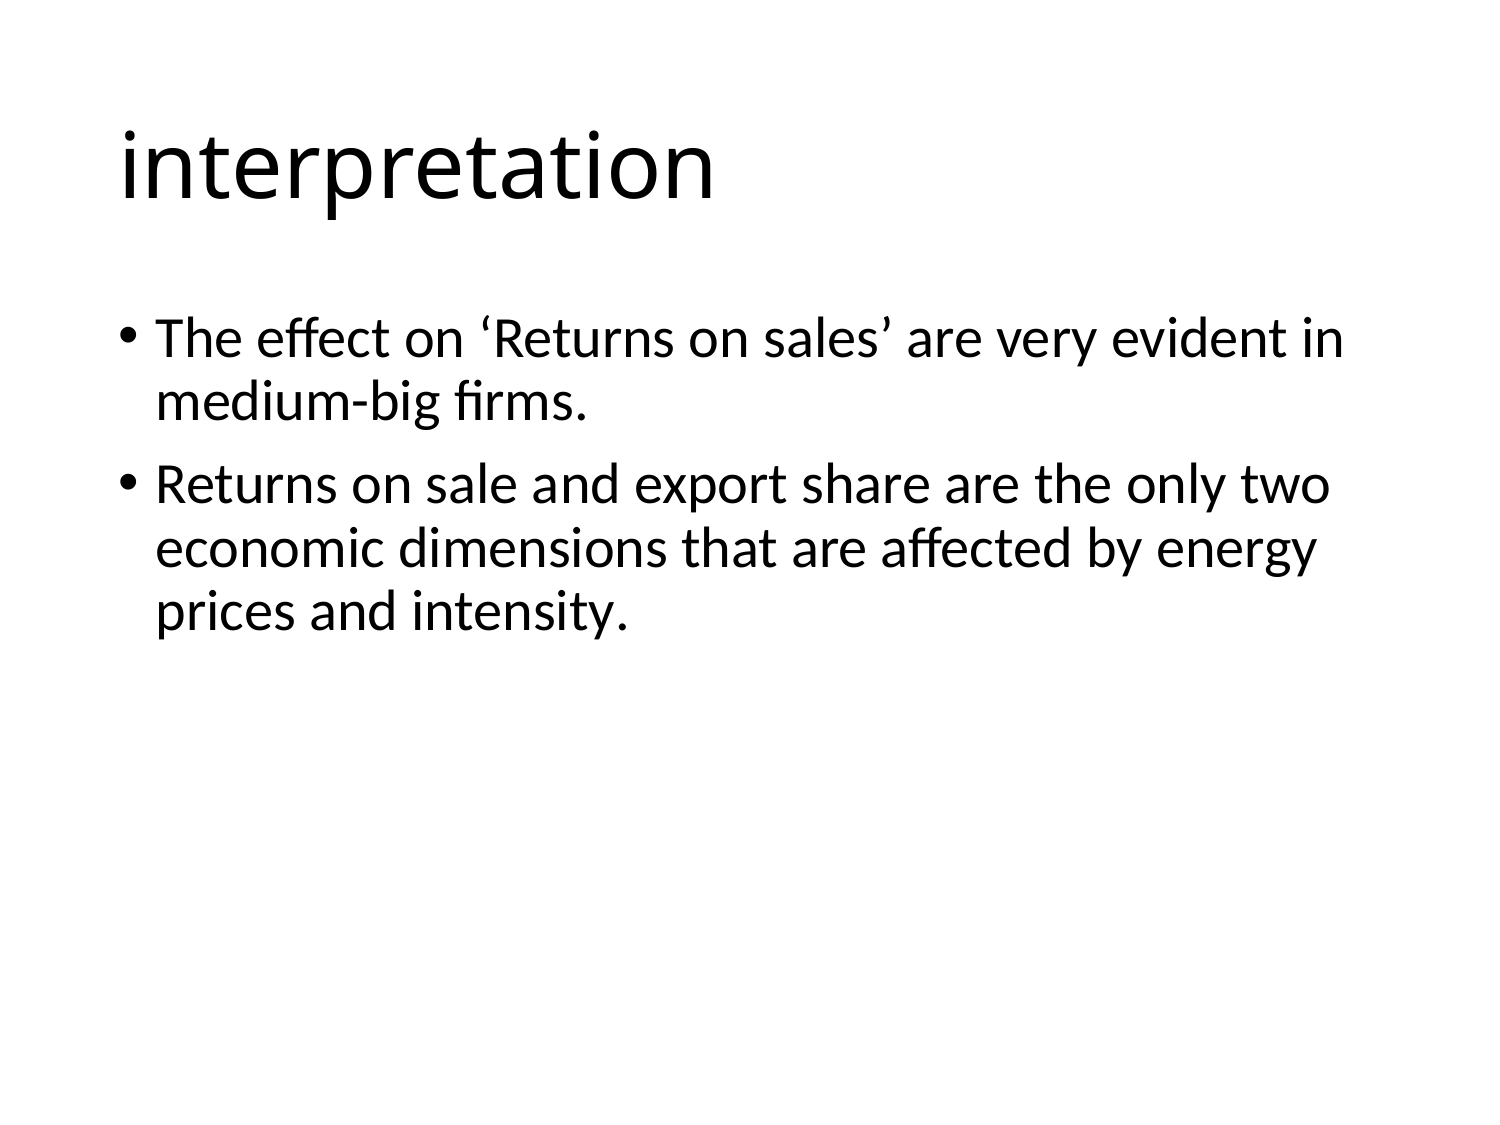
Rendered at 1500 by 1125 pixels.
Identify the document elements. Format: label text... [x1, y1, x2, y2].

list The effect on ‘Returns on sales’ are very evident in medium-big firms. Returns on sale and export share are the only two economic dimensions that are affected by energy prices and intensity. [103, 299, 1397, 1014]
title interpretation [103, 59, 1397, 278]
